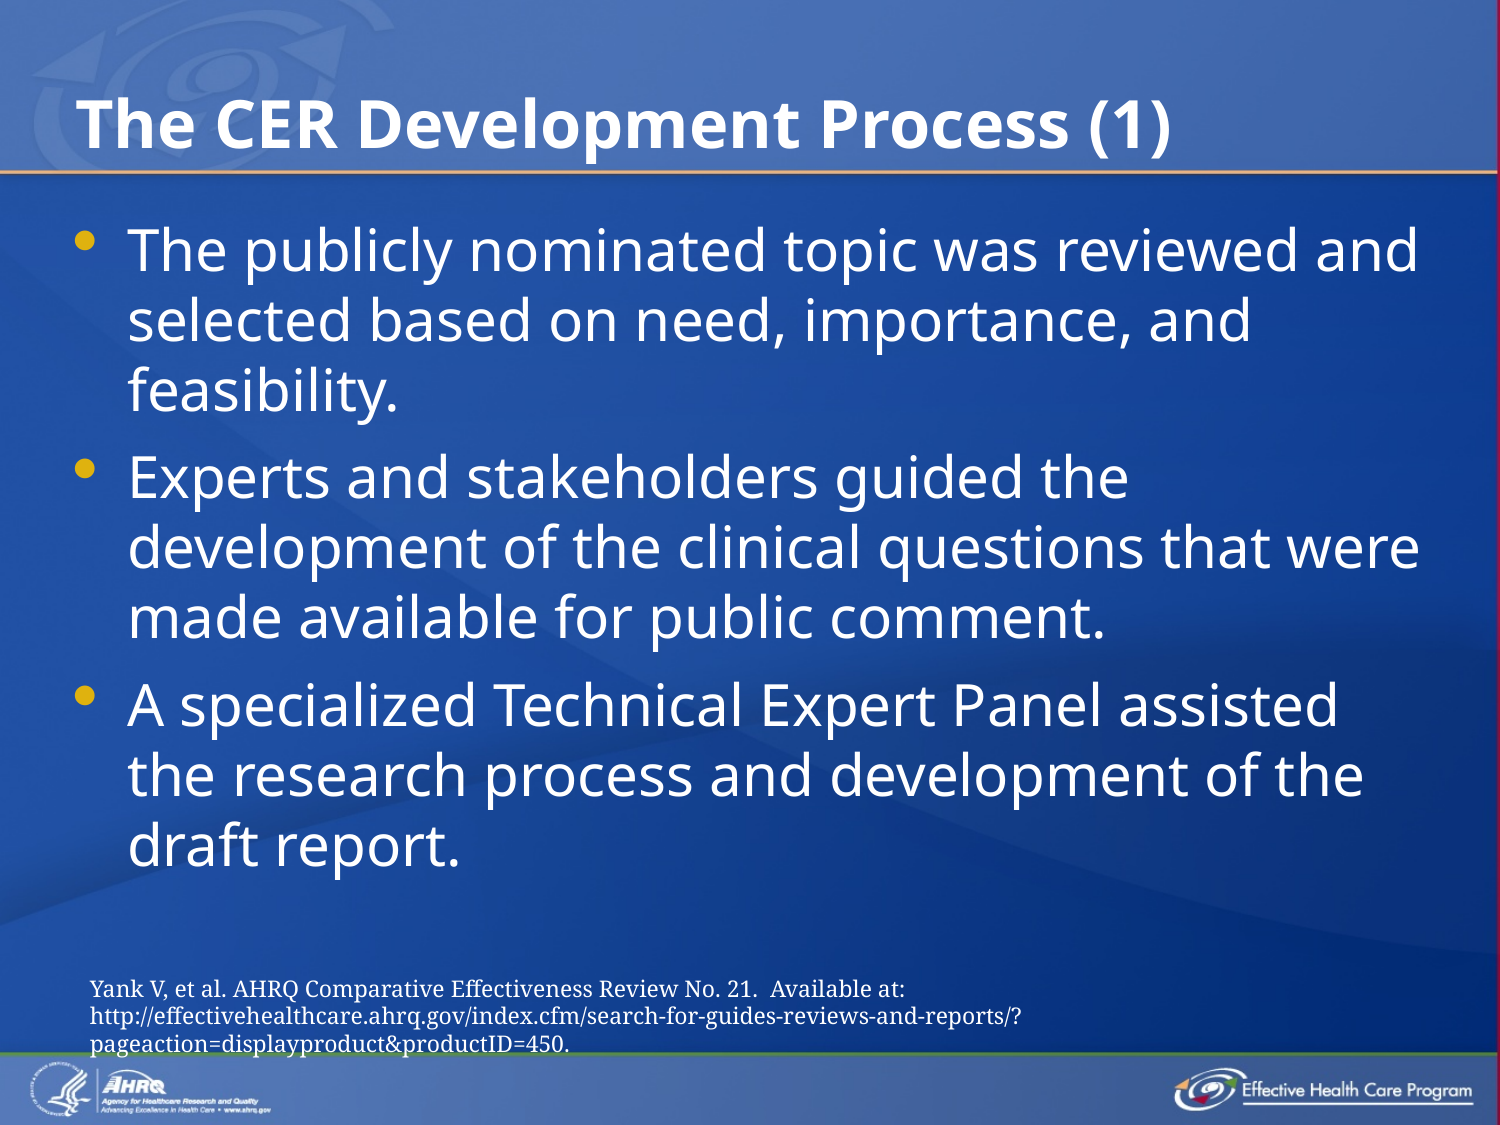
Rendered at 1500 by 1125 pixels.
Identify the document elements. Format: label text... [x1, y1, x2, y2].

title The CER Development Process (1) [74, 21, 1426, 163]
list The publicly nominated topic was reviewed and selected based on need, importance, and feasibility. Experts and stakeholders guided the development of the clinical questions that were made available for public comment. A specialized Technical Expert Panel assisted the research process and development of the draft report. [75, 213, 1425, 966]
picture [0, 0, 1500, 1125]
text_box Yank V, et al. AHRQ Comparative Effectiveness Review No. 21. Available at: http://effectivehealthcare.ahrq.gov/index.cfm/search-for-guides-reviews-and-reports/?pageaction=displayproduct&productID=450. [74, 966, 1438, 1064]
